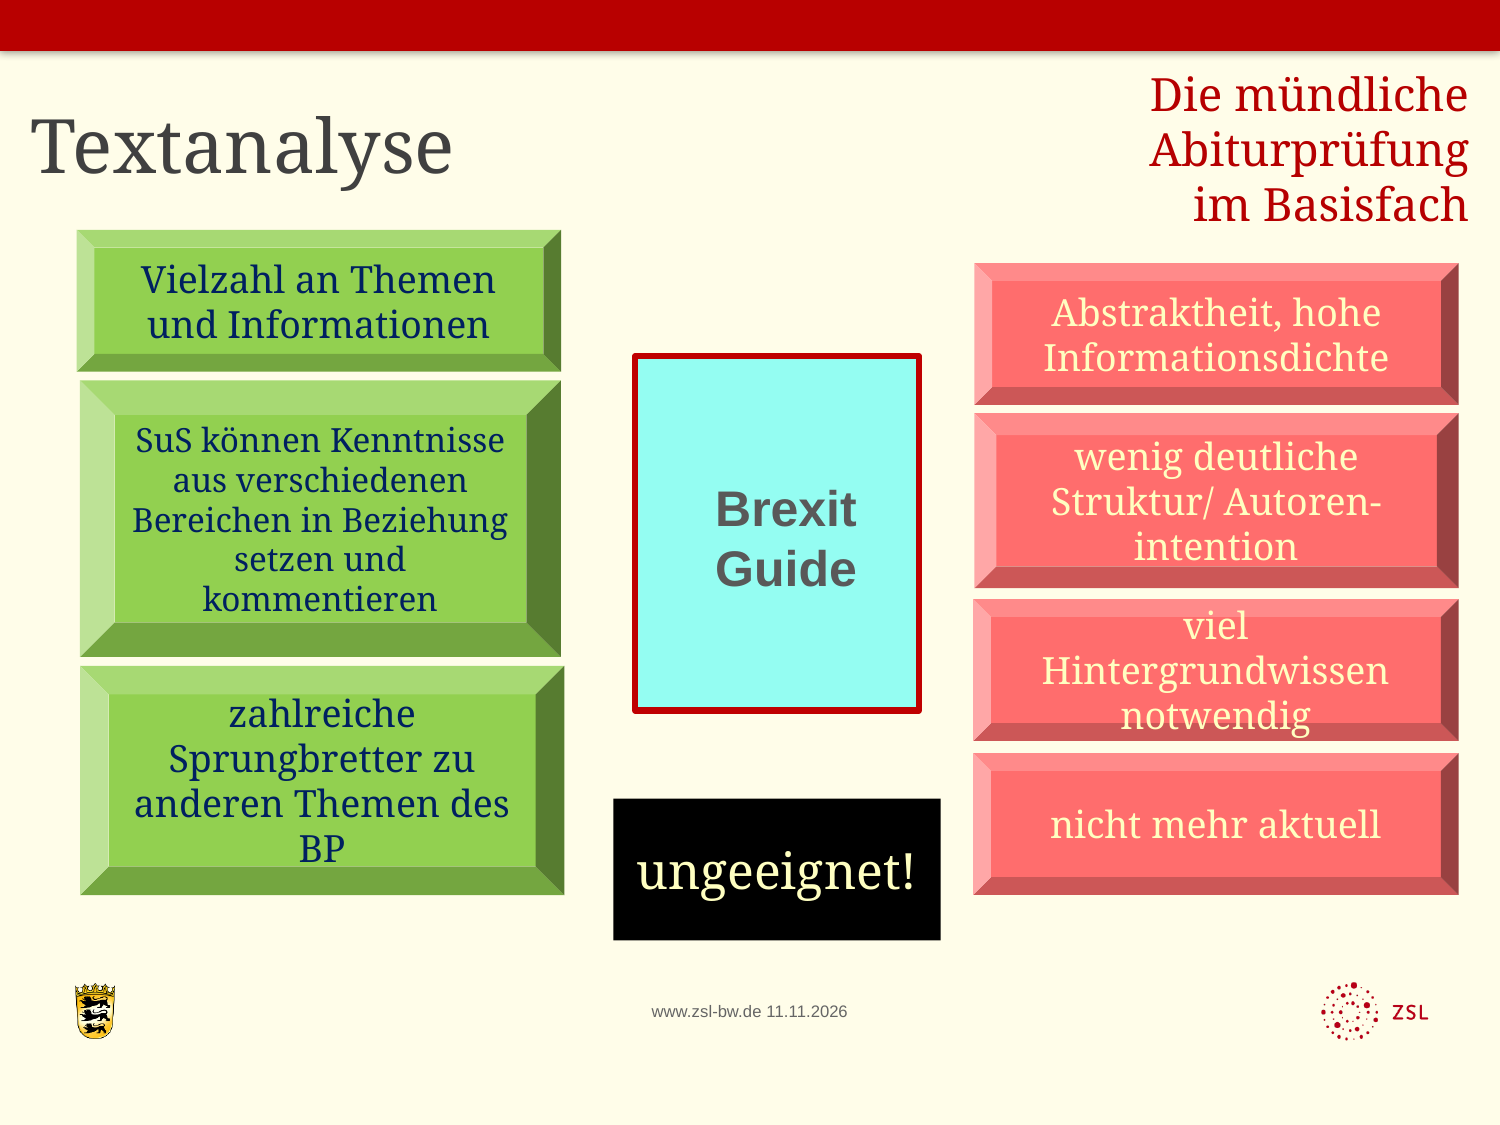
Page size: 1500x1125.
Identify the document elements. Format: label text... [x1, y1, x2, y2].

text_box SuS können Kenntnisse aus verschiedenen Bereichen in Beziehung setzen und kommentieren [78, 379, 563, 659]
picture [73, 981, 117, 1041]
text_box Abstraktheit, hohe Informationsdichte [973, 261, 1460, 406]
text_box wenig deutliche Struktur/ Autoren-intention [973, 412, 1460, 590]
text_box Vielzahl an Themen und Informationen [75, 228, 563, 373]
title Textanalyse [15, 60, 1058, 236]
text_box viel Hintergrundwissen notwendig [972, 598, 1460, 743]
text_box ungeeignet! [613, 798, 941, 941]
picture [1320, 981, 1429, 1041]
text_box Brexit Guide [635, 356, 919, 711]
text_box nicht mehr aktuell [972, 752, 1460, 897]
text_box zahlreiche Sprungbretter zu anderen Themen des BP [78, 664, 566, 897]
text_box Die mündliche Abiturprüfung im Basisfach [1079, 58, 1484, 238]
